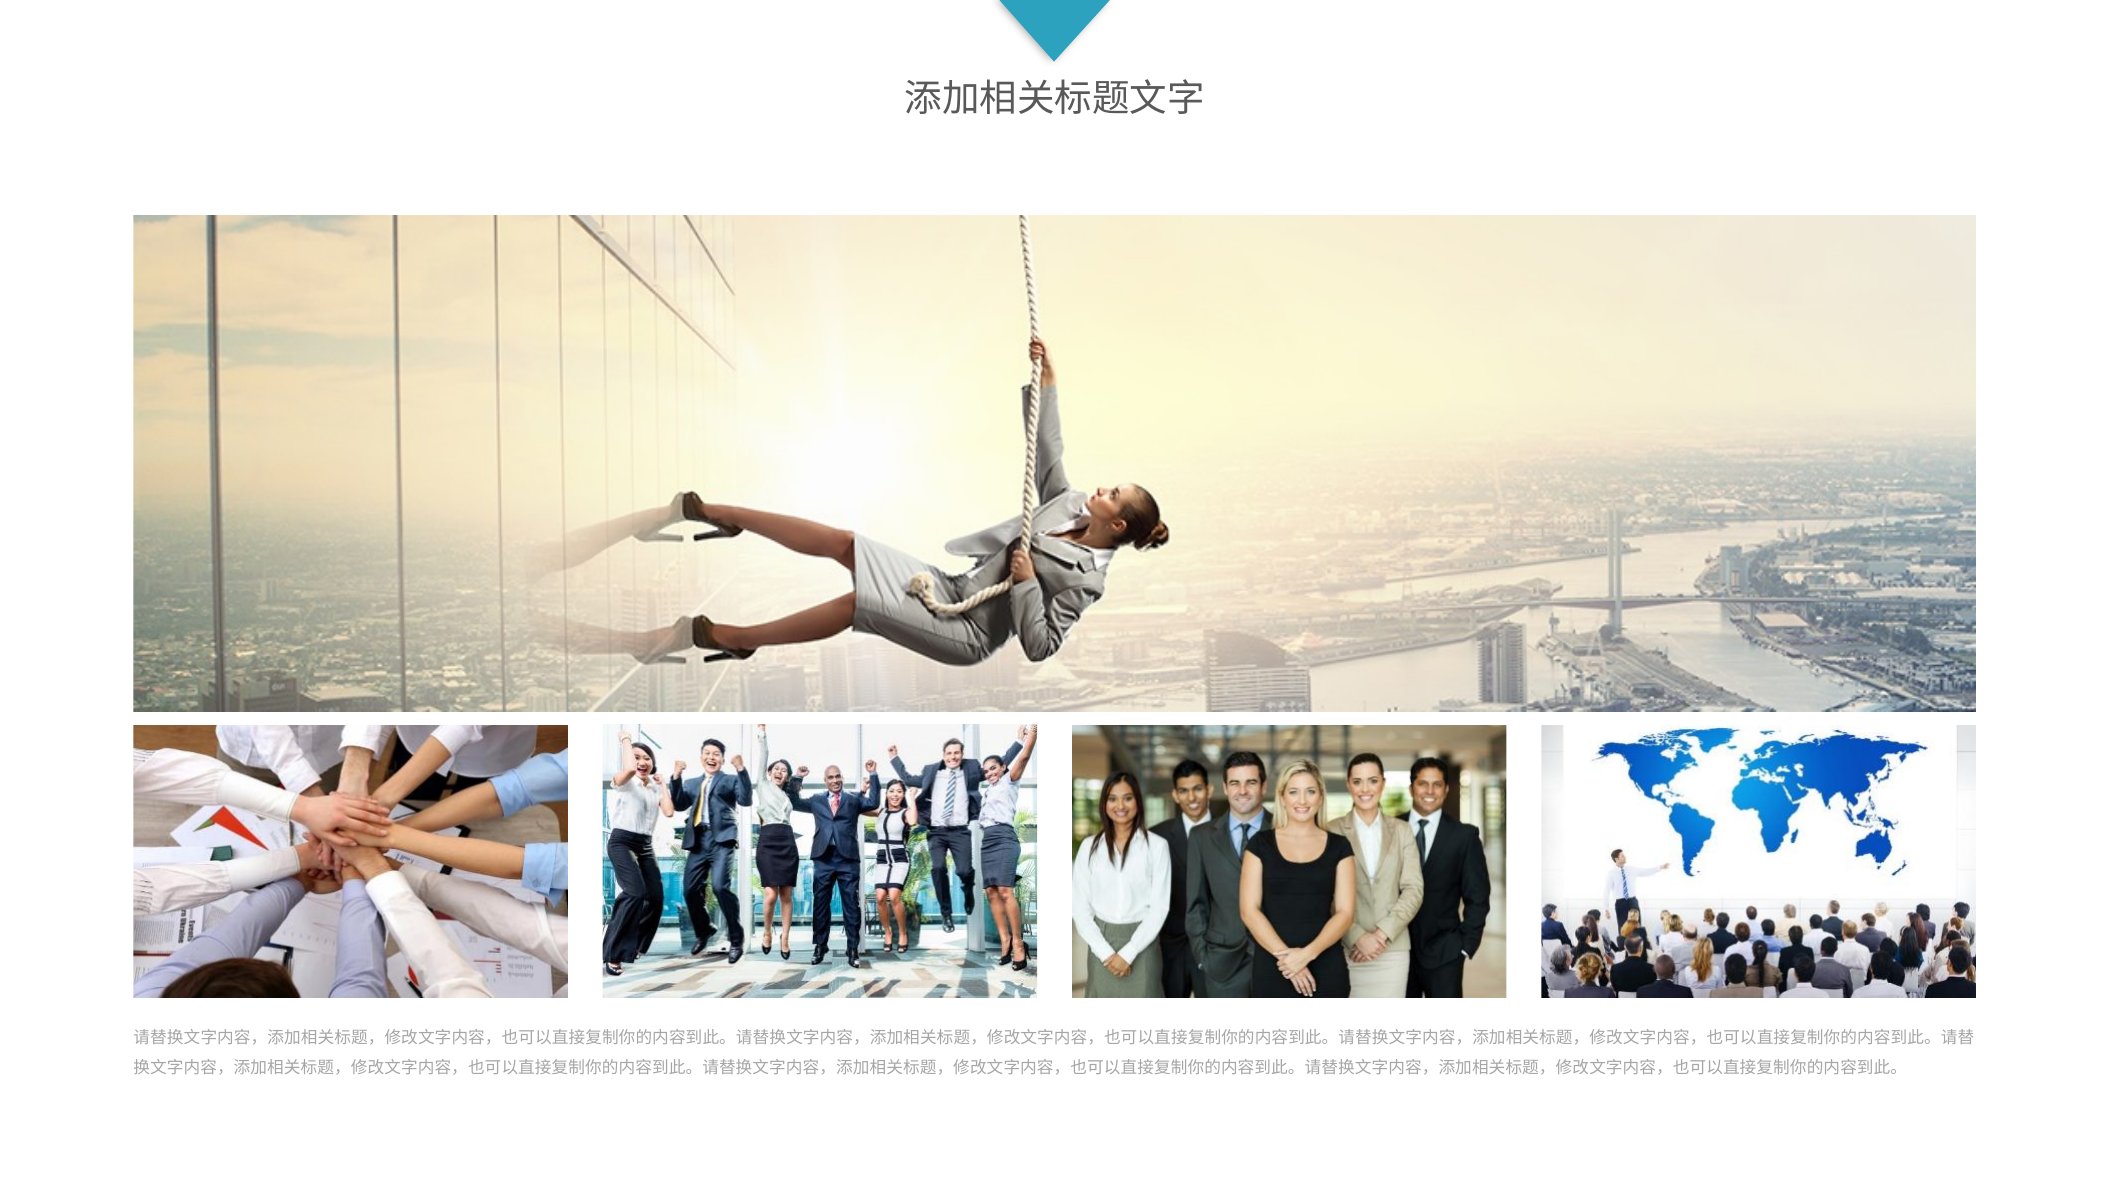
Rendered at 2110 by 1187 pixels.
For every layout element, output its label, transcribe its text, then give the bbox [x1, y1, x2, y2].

text_box [997, 0, 1112, 64]
text_box 请替换文字内容，添加相关标题，修改文字内容，也可以直接复制你的内容到此。请替换文字内容，添加相关标题，修改文字内容，也可以直接复制你的内容到此。请替换文字内容，添加相关标题，修改文字内容，也可以直接复制你的内容到此。请替换文字内容，添加相关标题，修改文字内容，也可以直接复制你的内容到此。请替换文字内容，添加相关标题，修改文字内容，也可以直接复制你的内容到此。请替换文字内容，添加相关标题，修改文字内容，也可以直接复制你的内容到此。 [133, 1016, 1976, 1077]
text_box [1071, 724, 1508, 998]
text_box [132, 724, 569, 998]
text_box 添加相关标题文字 [871, 67, 1238, 125]
text_box [602, 723, 1038, 998]
text_box [132, 214, 1977, 712]
text_box [1540, 724, 1977, 998]
